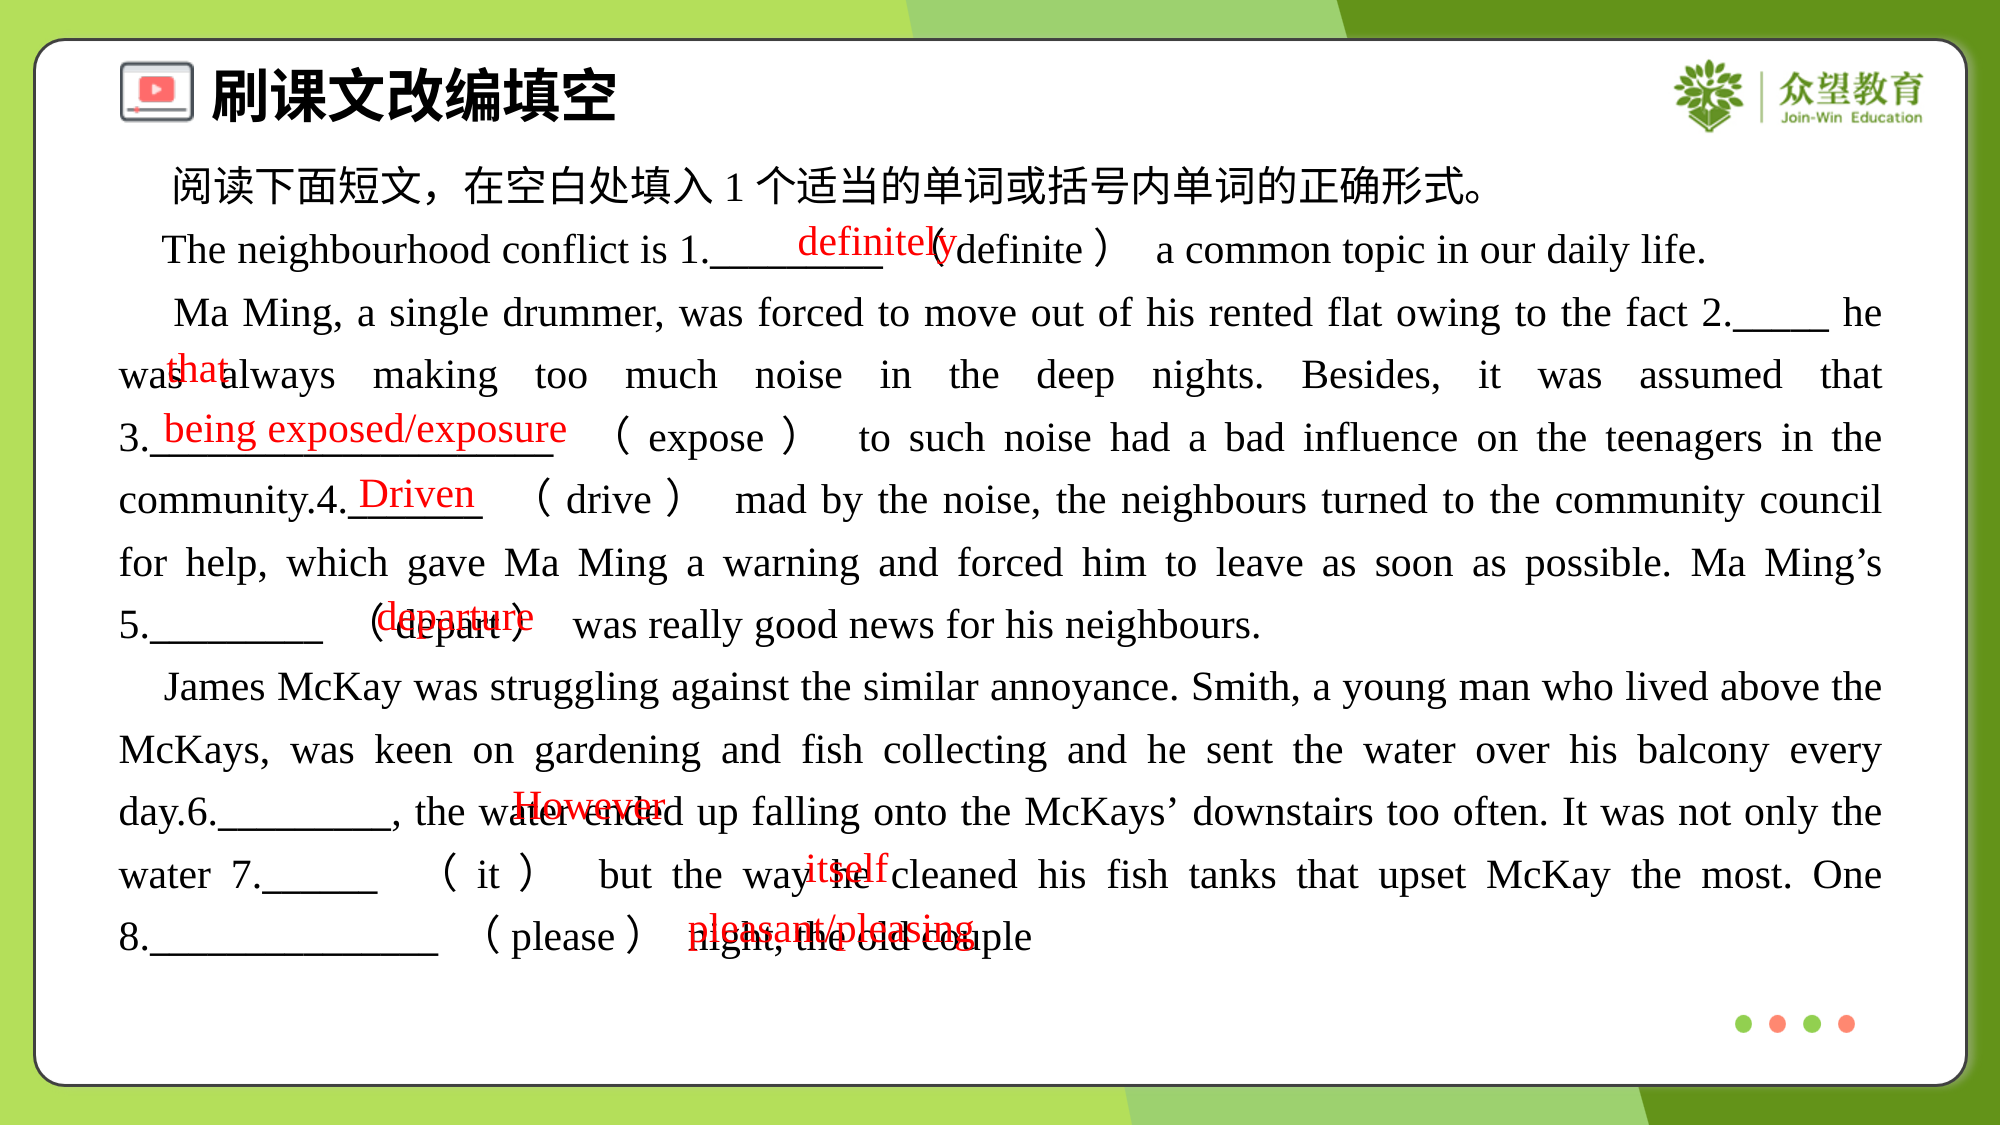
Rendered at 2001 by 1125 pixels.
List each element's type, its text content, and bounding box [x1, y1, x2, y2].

text_box departure [372, 576, 539, 634]
text_box that [161, 328, 234, 386]
text_box pleasant/pleasing [683, 888, 980, 947]
picture [0, 0, 2000, 1125]
text_box itself [801, 828, 894, 886]
text_box Driven [354, 453, 480, 511]
text_box 阅读下面短文，在空白处填入1个适当的单词或括号内单词的正确形式。 The neighbourhood conflict is 1._________ （definite） a common topic in our daily life. Ma Ming, a single drummer, was forced to move out of his rented flat owing to the fact 2._____ he was always making too much noise in the deep nights. Besides, it was assumed that 3._____________________ （expose） to such noise had a bad influence on the teenagers in the community.4._______ （drive） mad by the noise, the neighbours turned to the community council for help, which gave Ma Ming a warning and forced him to leave as soon as possible. Ma Ming’s 5._________ （depart） was really good news for his neighbours. James McKay was struggling against the similar annoyance. Smith, a young man who lived above the McKays, was keen on gardening and fish collecting and he sent the water over his balcony every day.6._________, the water ended up falling onto the McKays’ downstairs too often. It was not only the water 7.______ （it） but the way he cleaned his fish tanks that upset McKay the most. One 8._______________ （please） night, the old couple [118, 146, 1883, 954]
text_box definitely [793, 201, 962, 259]
text_box being exposed/exposure [155, 388, 577, 446]
text_box However [507, 765, 671, 824]
